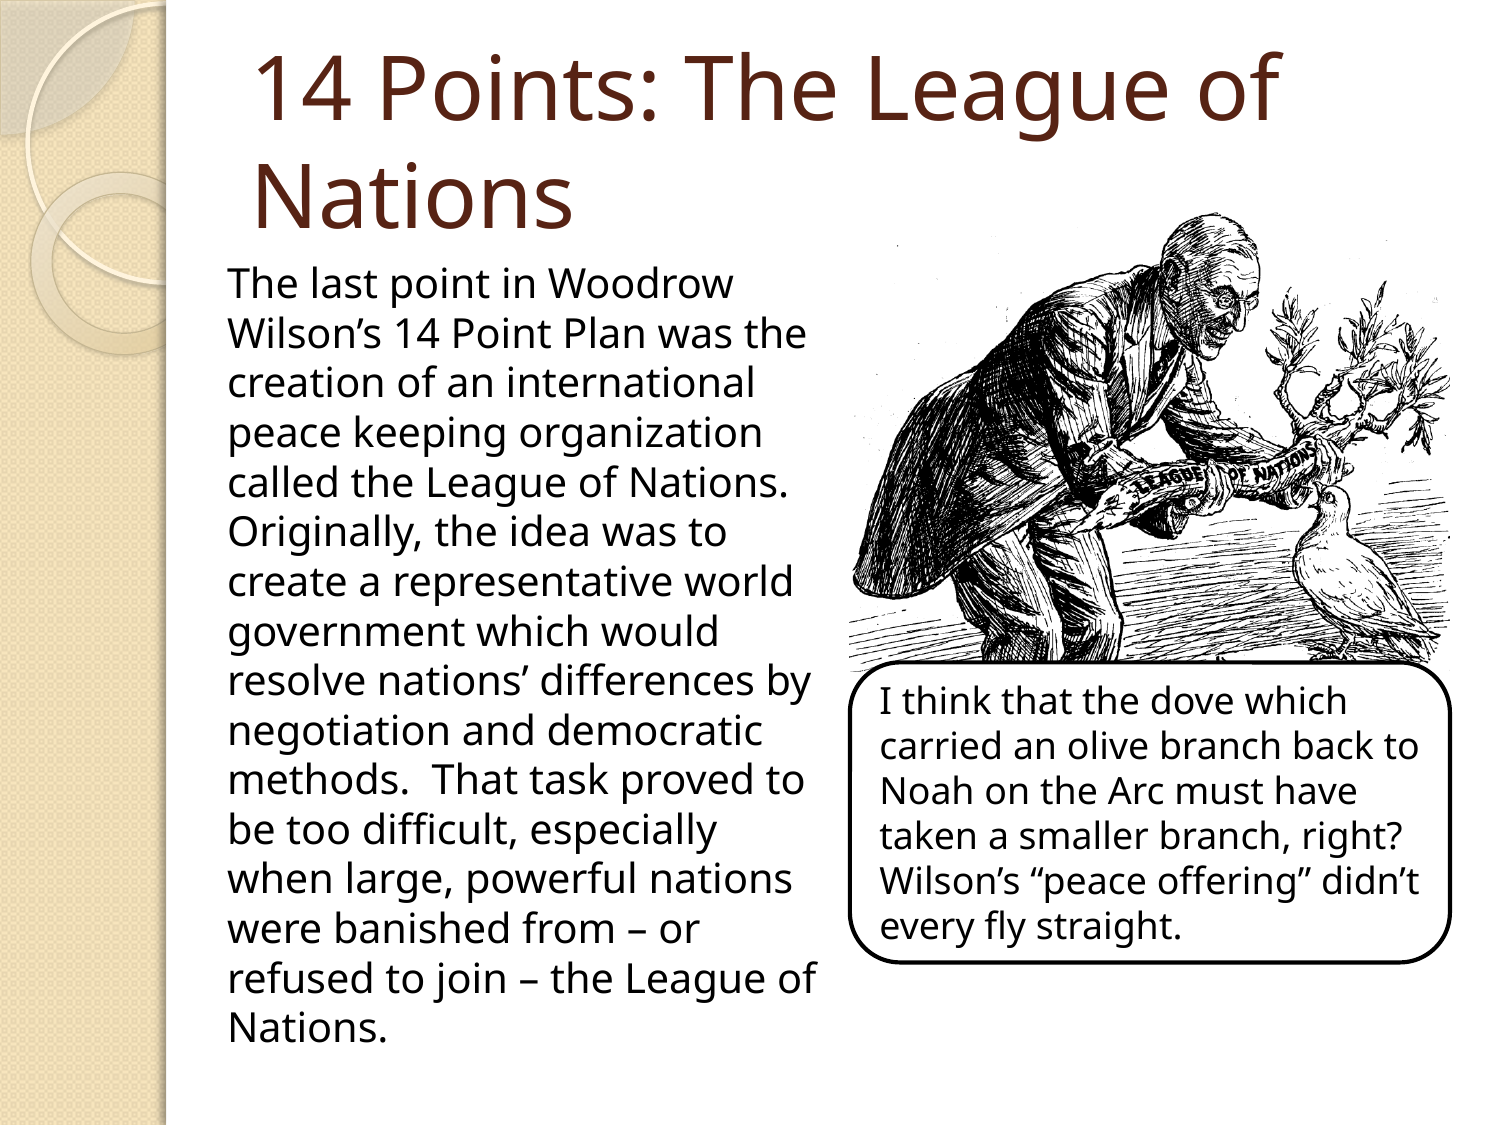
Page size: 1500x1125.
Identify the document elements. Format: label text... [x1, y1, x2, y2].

title 14 Points: The League of Nations [235, 45, 1466, 233]
list The last point in Woodrow Wilson’s 14 Point Plan was the creation of an international peace keeping organization called the League of Nations. Originally, the idea was to create a representative world government which would resolve nations’ differences by negotiation and democratic methods. That task proved to be too difficult, especially when large, powerful nations were banished from – or refused to join – the League of Nations. [200, 249, 836, 1063]
text_box I think that the dove which carried an olive branch back to Noah on the Arc must have taken a smaller branch, right? Wilson’s “peace offering” didn’t every fly straight. [847, 684, 1453, 965]
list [849, 212, 1451, 672]
